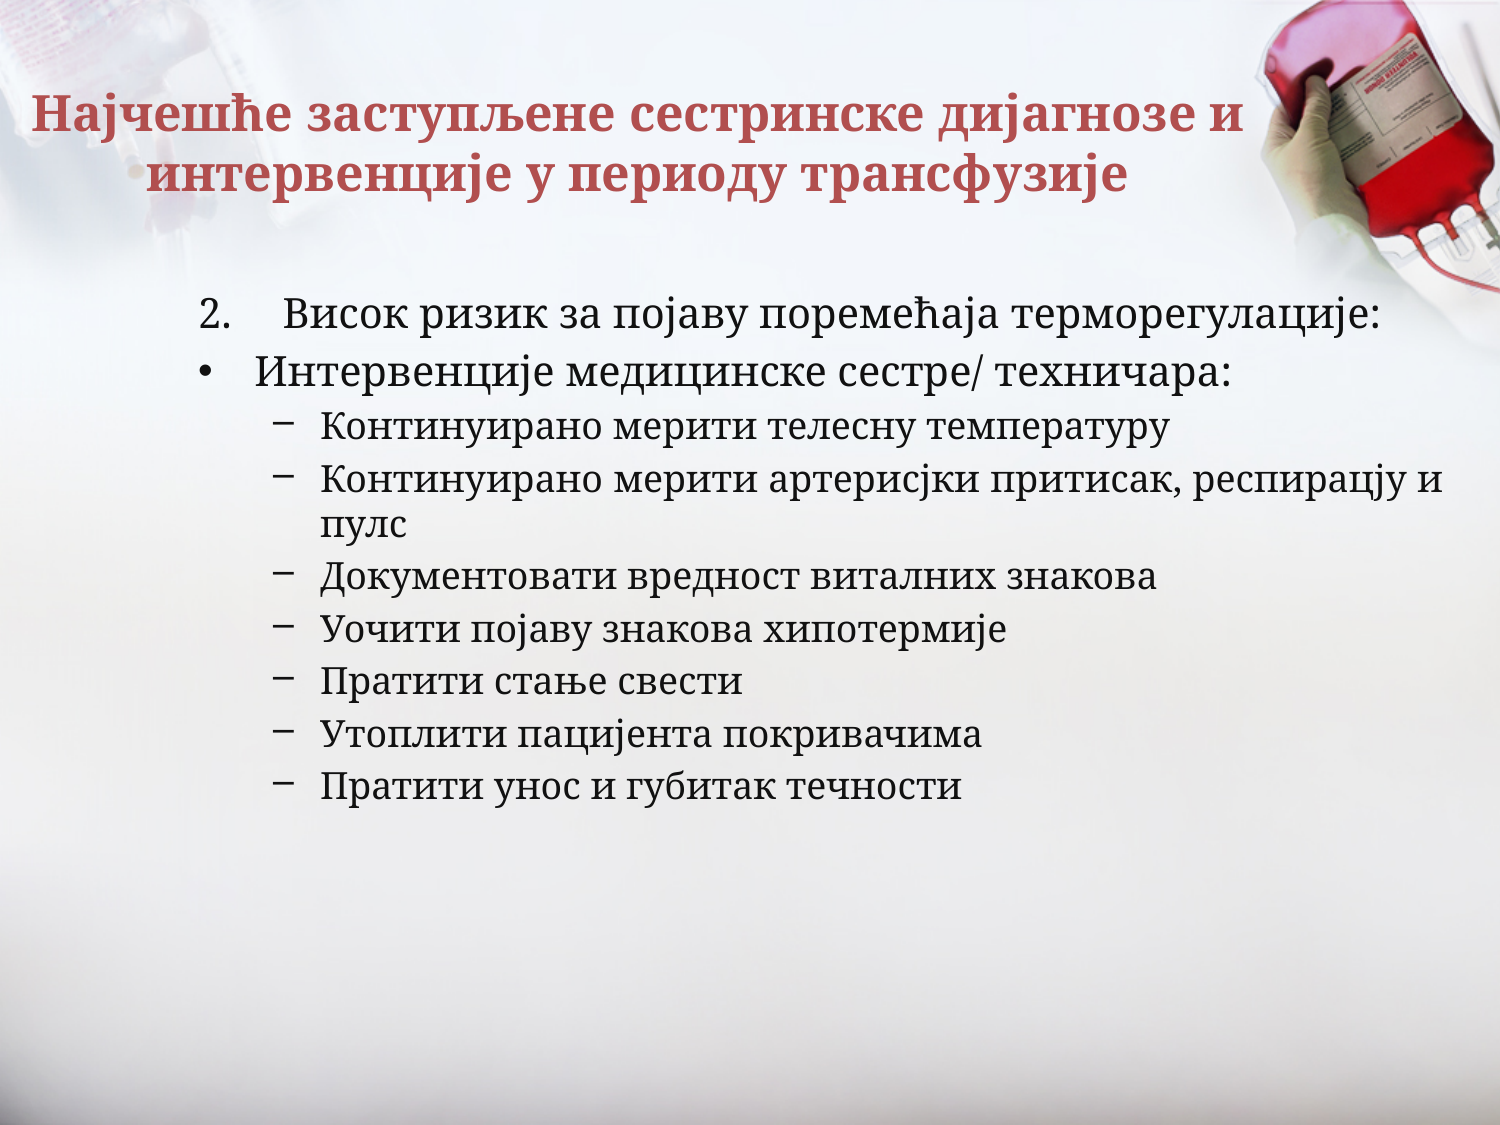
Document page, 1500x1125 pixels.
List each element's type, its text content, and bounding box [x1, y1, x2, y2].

title Најчешће заступљене сестринске дијагнозе и интервенције у периоду трансфузије [0, 99, 1276, 184]
list Висок ризик за појаву поремећаја терморегулације: Интервенције медицинске сестре/ техничара: Континуирано мерити телесну температуру Континуирано мерити артерисјки притисак, респирацју и пулс Документовати вредност виталних знакова Уочити појаву знакова хипотермије Пратити стање свести Утоплити пацијента покривачима Пратити унос и губитак течности [183, 278, 1459, 1094]
picture [0, 0, 1500, 1125]
